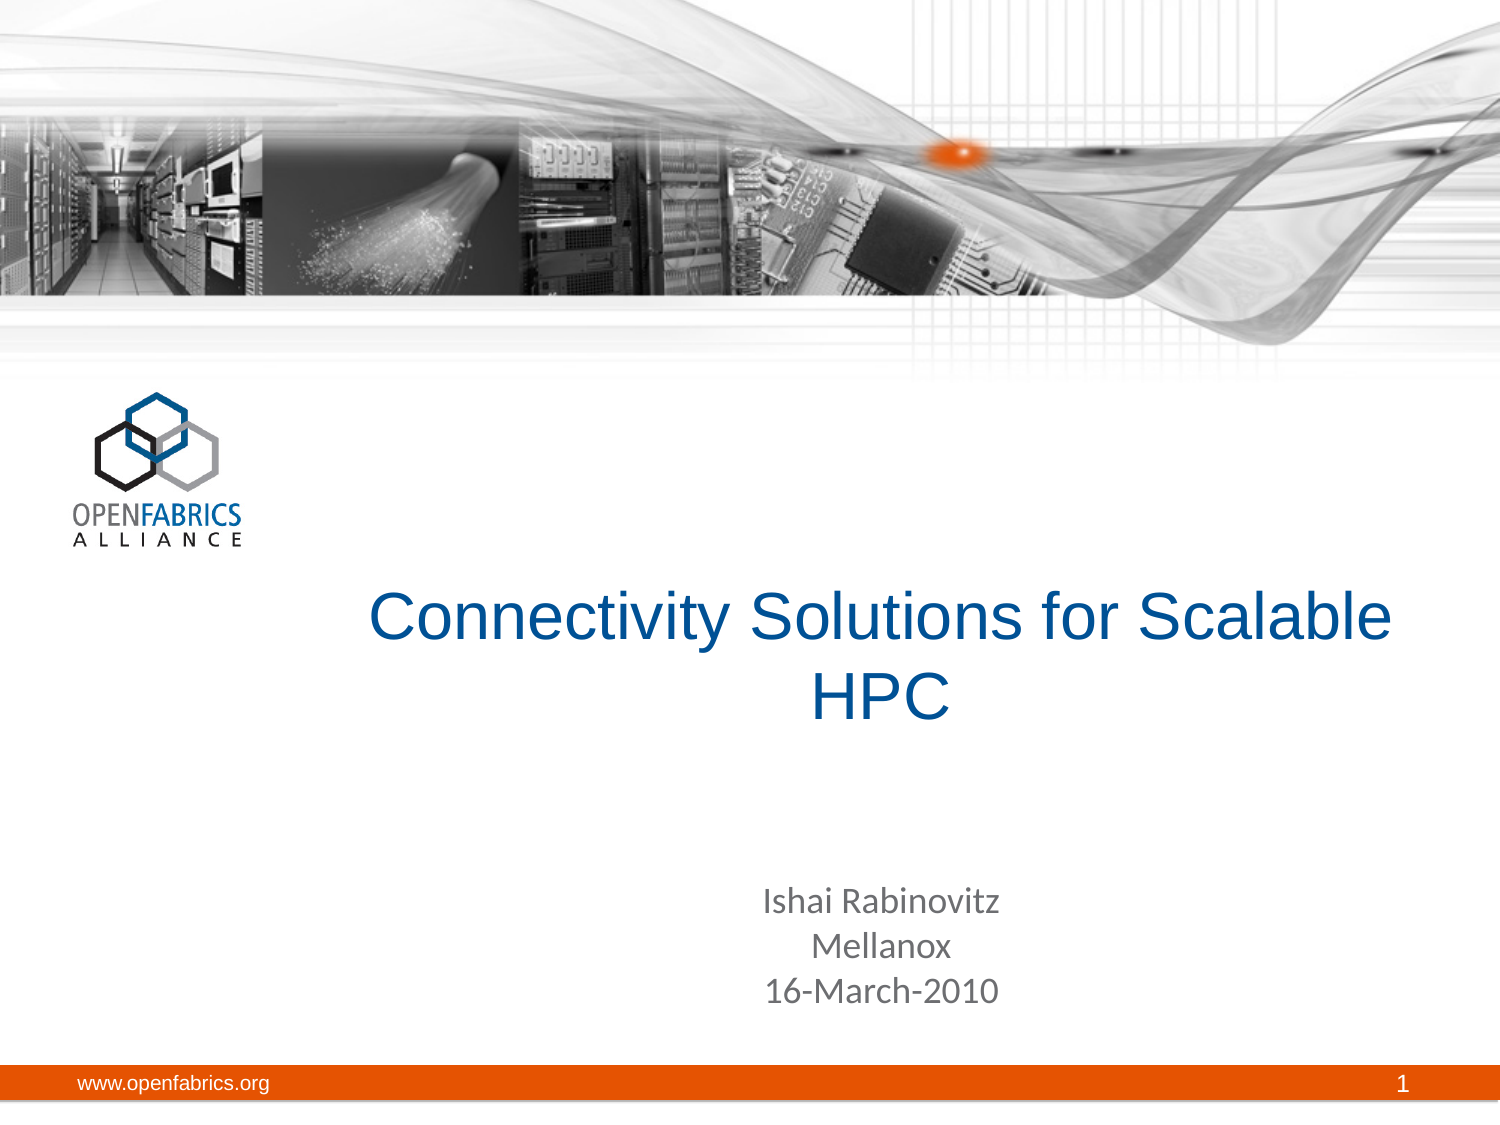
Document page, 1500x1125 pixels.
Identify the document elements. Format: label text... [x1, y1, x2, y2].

title Connectivity Solutions for Scalable HPC [337, 437, 1426, 870]
text_box Ishai Rabinovitz Mellanox 16-March-2010 [337, 868, 1425, 1019]
picture [0, 0, 1500, 569]
footer www.openfabrics.org [62, 1052, 538, 1113]
slide_number 1 [1074, 1052, 1425, 1113]
